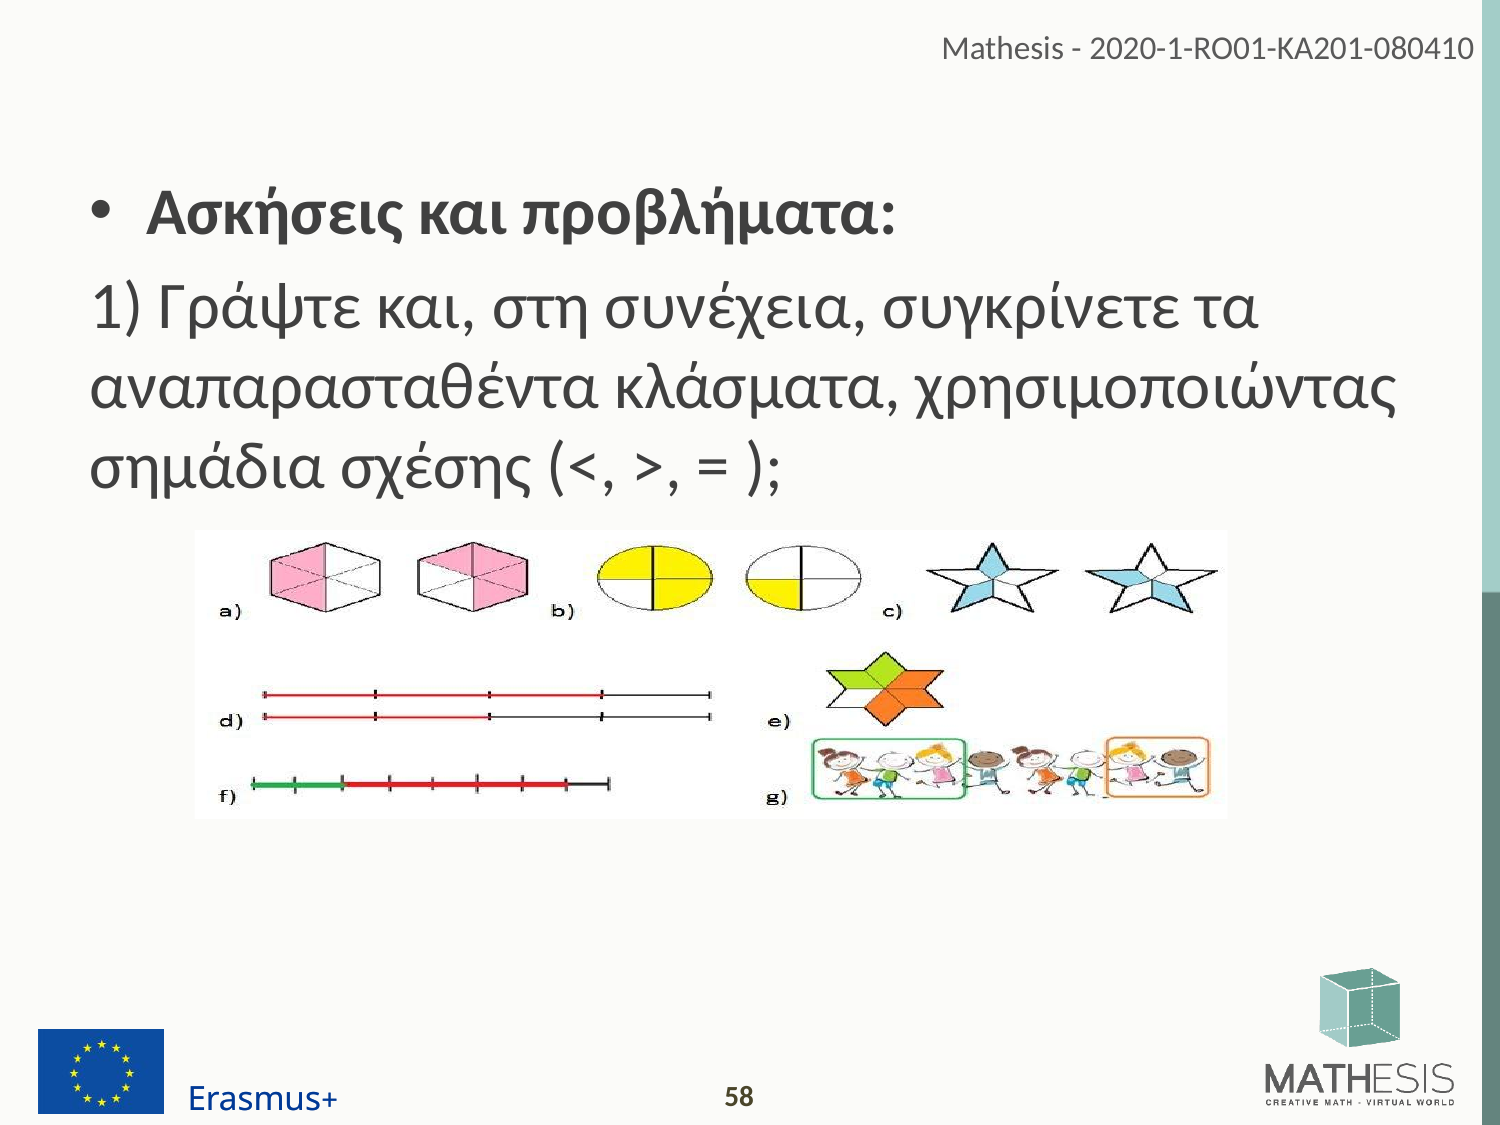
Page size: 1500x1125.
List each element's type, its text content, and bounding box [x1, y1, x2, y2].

picture [38, 1029, 164, 1114]
picture [194, 529, 1228, 819]
list Ασκήσεις και προβλήματα: 1) Γράψτε και, στη συνέχεια, συγκρίνετε τα αναπαρασταθέντα κλάσματα, χρησιμοποιώντας σημάδια σχέσης (<, >, = ); [75, 160, 1425, 1005]
